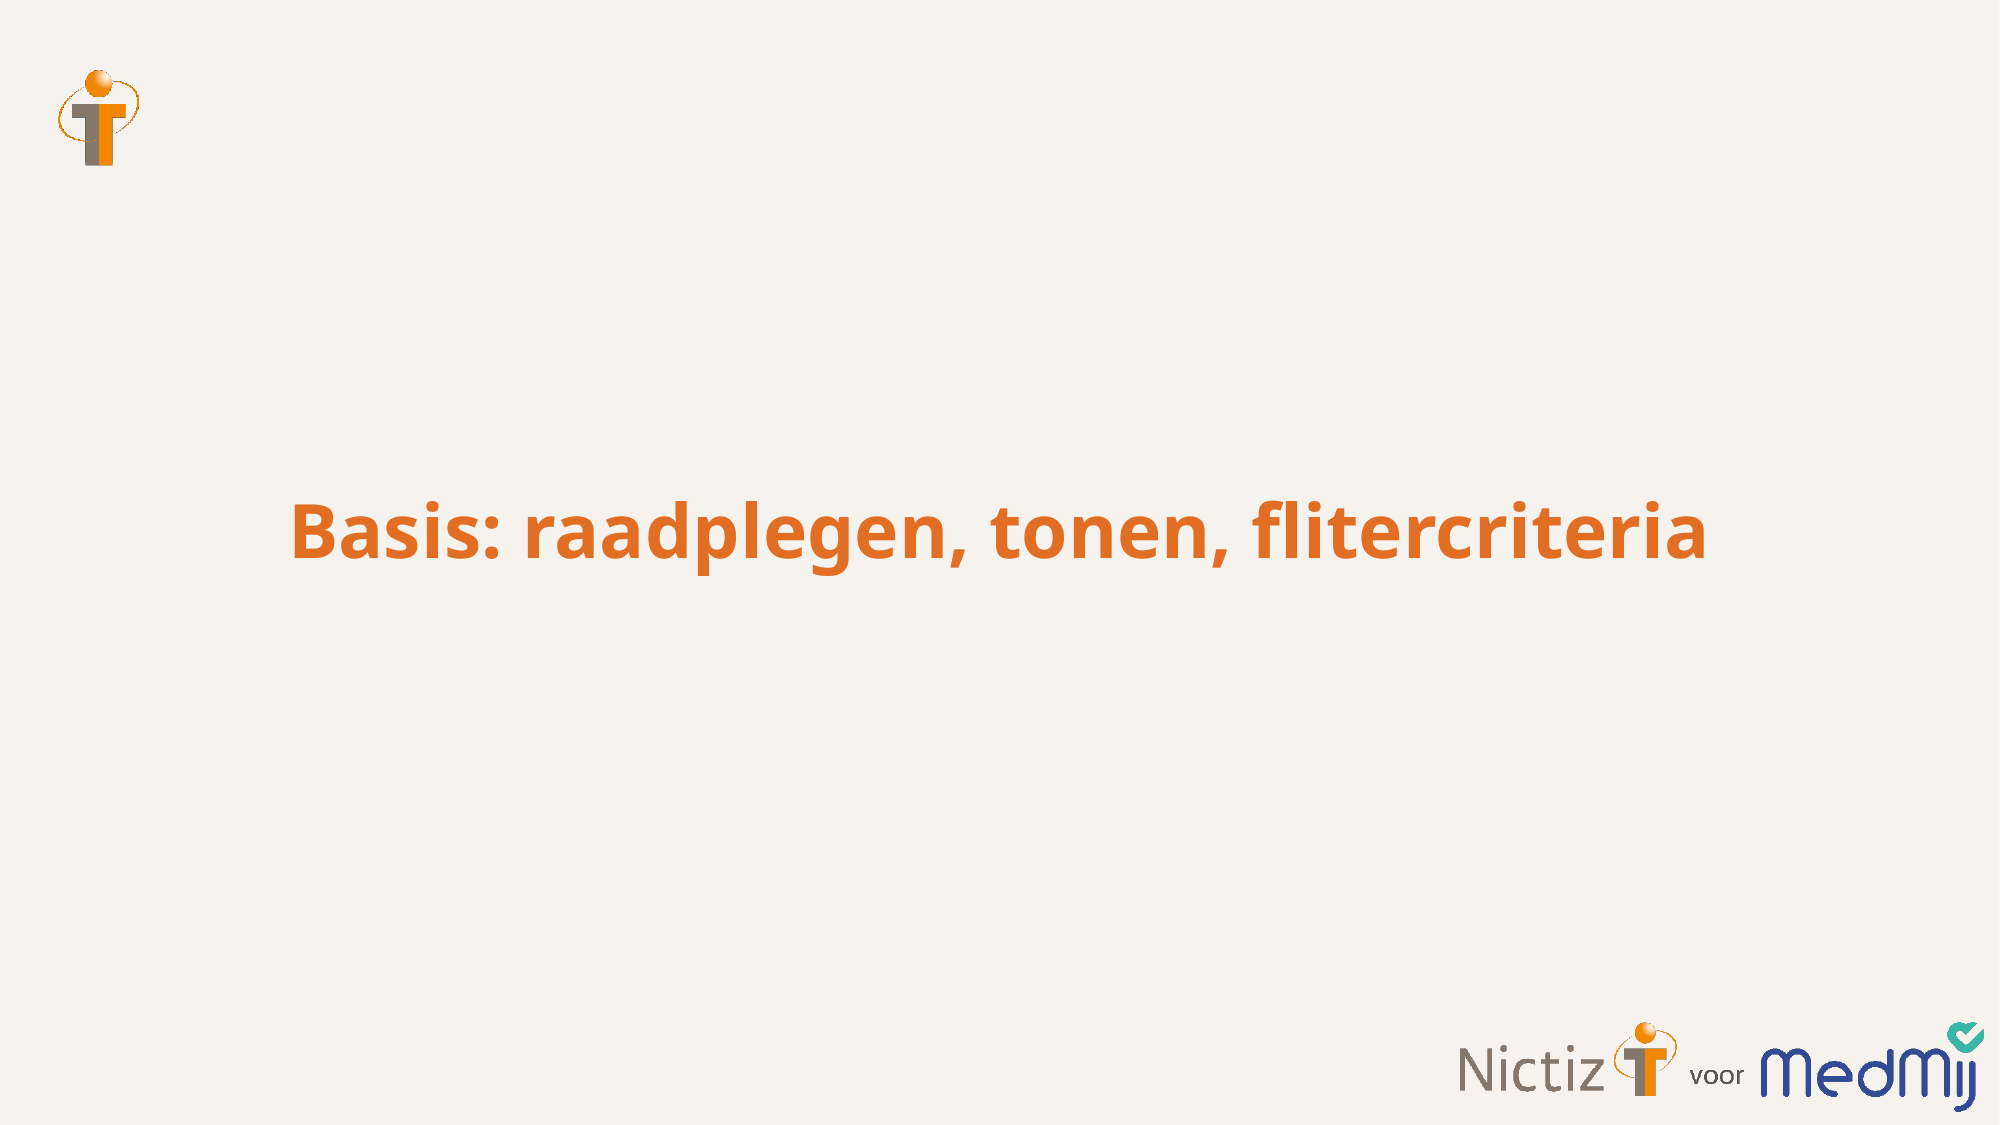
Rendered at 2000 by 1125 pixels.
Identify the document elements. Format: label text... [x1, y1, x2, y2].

picture [50, 66, 151, 187]
title Basis: raadplegen, tonen, flitercriteria [155, 386, 1844, 848]
picture [1457, 1019, 1988, 1113]
